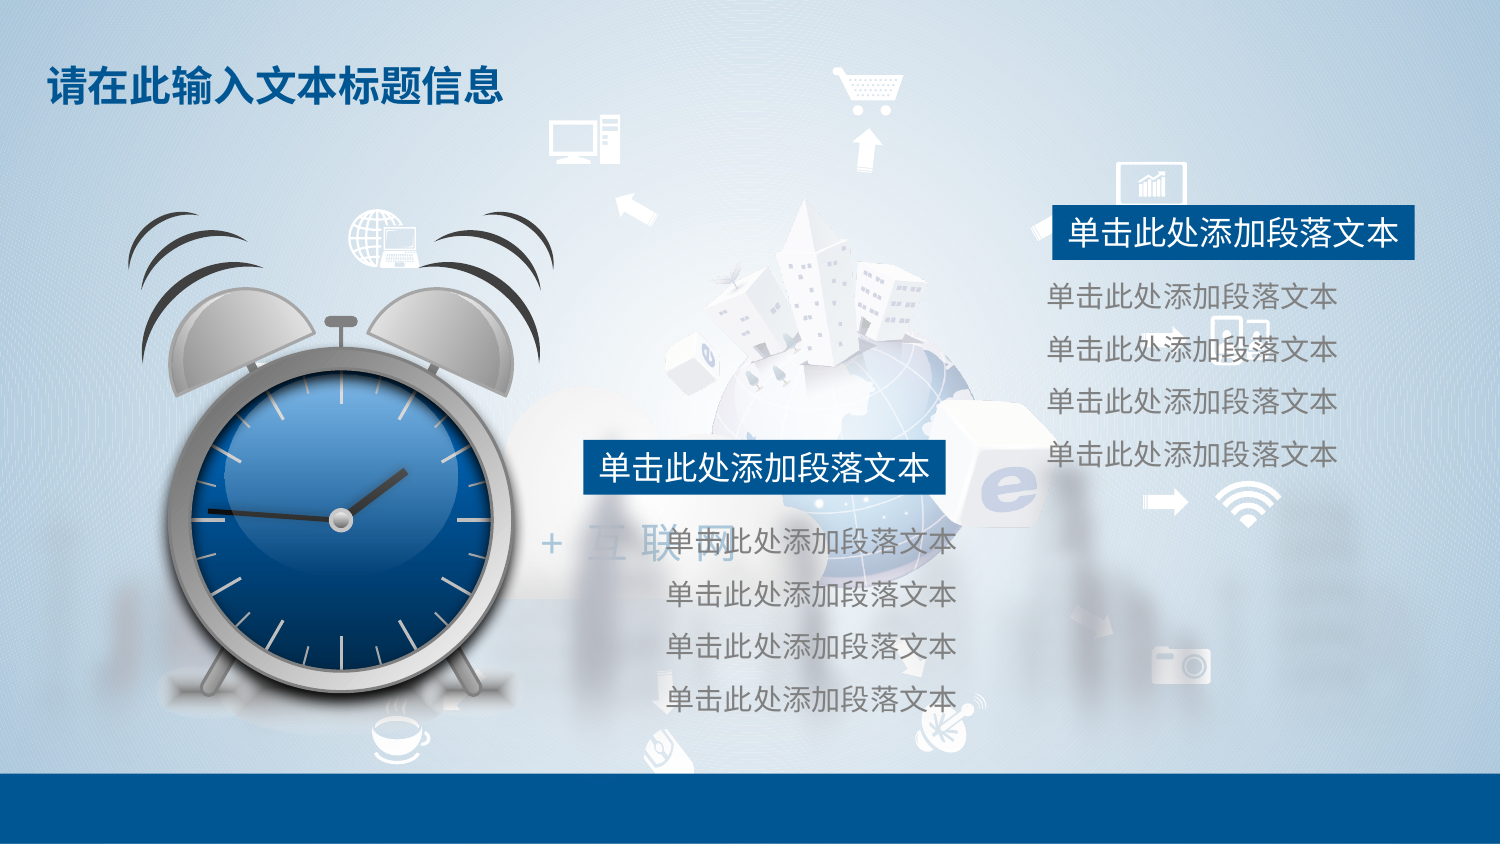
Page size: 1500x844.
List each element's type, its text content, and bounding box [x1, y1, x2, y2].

text_box 单击此处添加段落文本 [1052, 205, 1415, 260]
text_box 单击此处添加段落文本 [583, 439, 946, 495]
text_box 单击此处添加段落文本单击此处添加段落文本单击此处添加段落文本单击此处添加段落文本 [628, 498, 973, 724]
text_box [111, 220, 570, 737]
text_box 单击此处添加段落文本单击此处添加段落文本单击此处添加段落文本单击此处添加段落文本 [1009, 253, 1354, 479]
